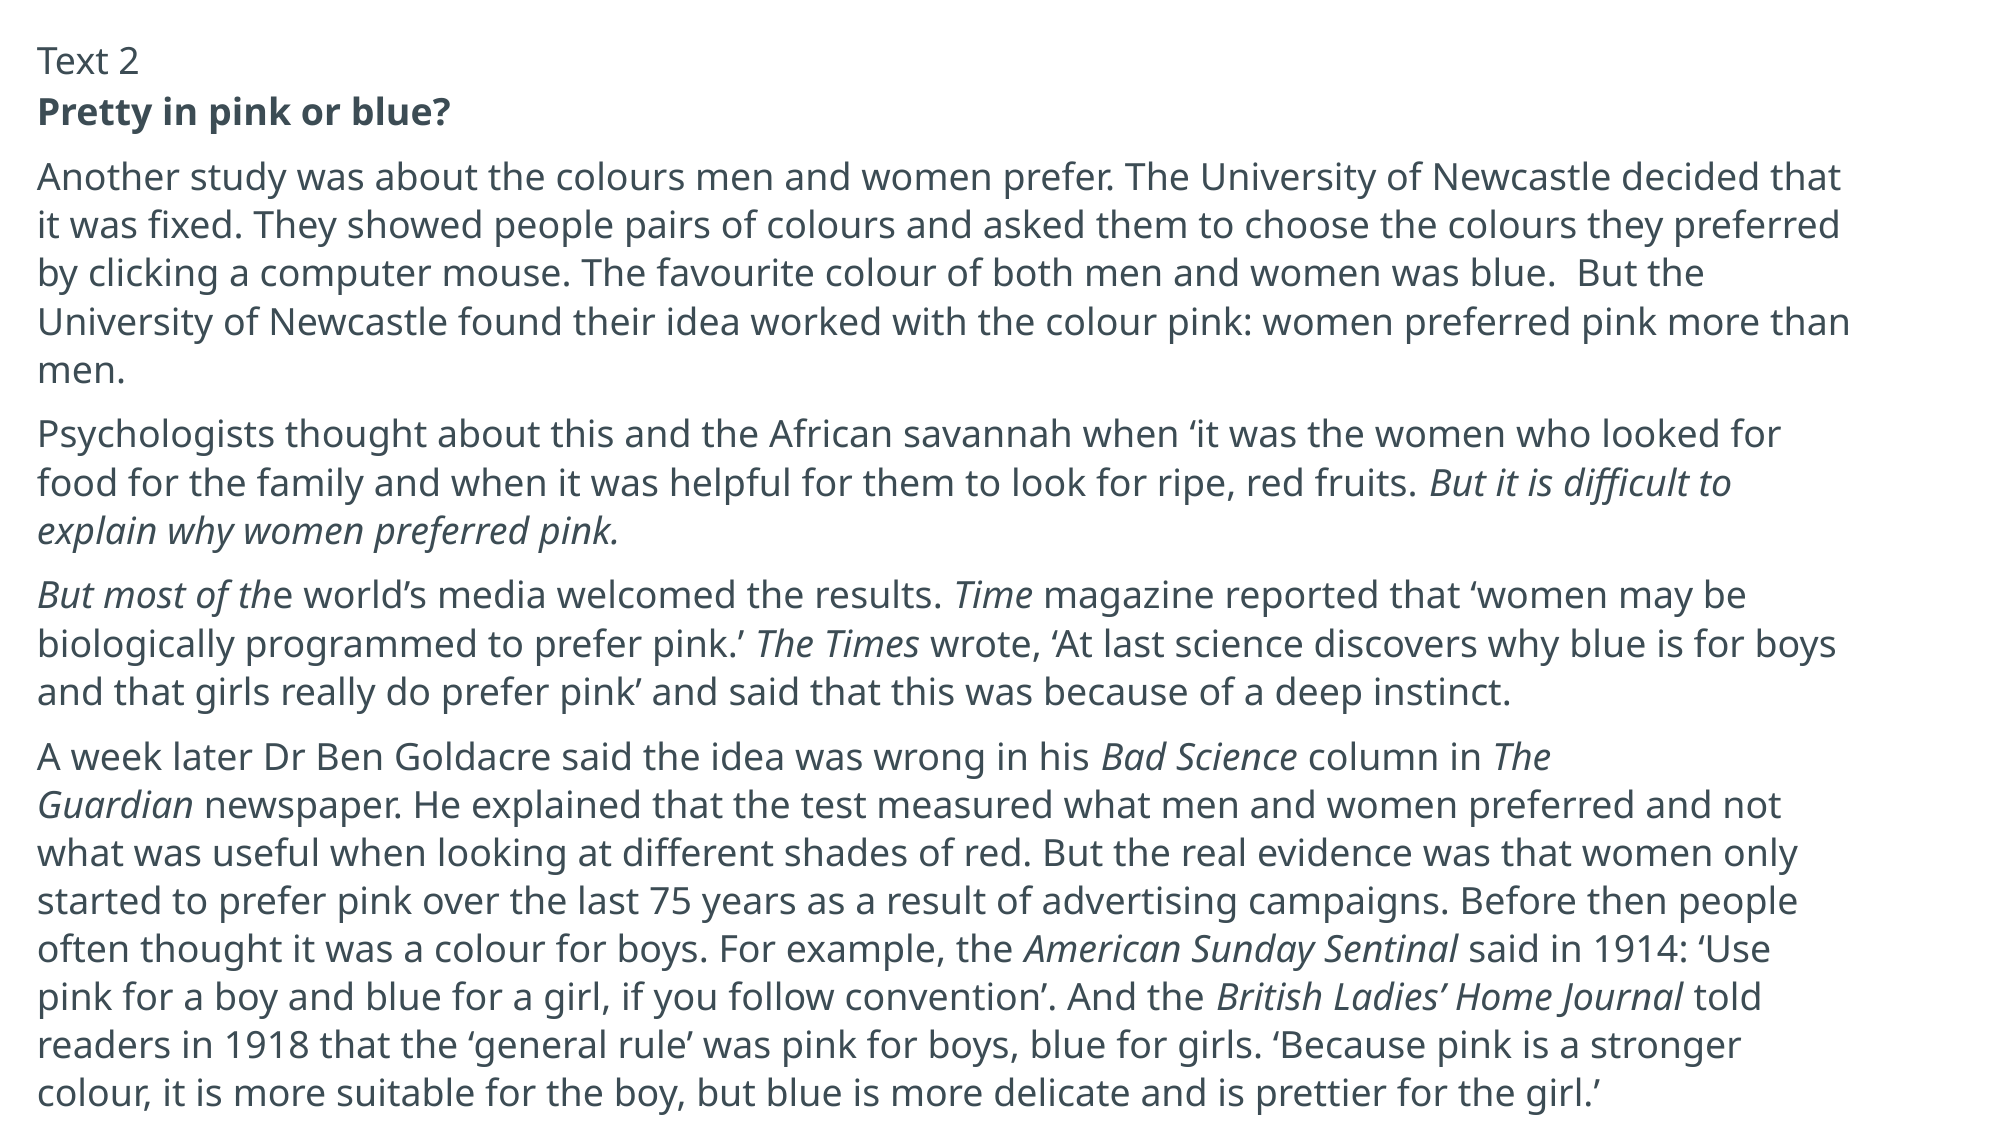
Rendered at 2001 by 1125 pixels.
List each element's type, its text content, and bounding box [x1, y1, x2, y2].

text_box Text 2 Pretty in pink or blue? Another study was about the colours men and women prefer. The University of Newcastle decided that it was fixed. They showed people pairs of colours and asked them to choose the colours they preferred by clicking a computer mouse. The favourite colour of both men and women was blue. But the University of Newcastle found their idea worked with the colour pink: women preferred pink more than men. Psychologists thought about this and the African savannah when ‘it was the women who looked for food for the family and when it was helpful for them to look for ripe, red fruits. But it is difficult to explain why women preferred pink. But most of the world’s media welcomed the results. Time magazine reported that ‘women may be biologically programmed to prefer pink.’ The Times wrote, ‘At last science discovers why blue is for boys and that girls really do prefer pink’ and said that this was because of a deep instinct. A week later Dr Ben Goldacre said the idea was wrong in his Bad Science column in The Guardian newspaper. He explained that the test measured what men and women preferred and not what was useful when looking at different shades of red. But the real evidence was that women only started to prefer pink over the last 75 years as a result of advertising campaigns. Before then people often thought it was a colour for boys. For example, the American Sunday Sentinal said in 1914: ‘Use pink for a boy and blue for a girl, if you follow convention’. And the British Ladies’ Home Journal told readers in 1918 that the ‘general rule’ was pink for boys, blue for girls. ‘Because pink is a stronger colour, it is more suitable for the boy, but blue is more delicate and is prettier for the girl.’ [22, 39, 1879, 1125]
